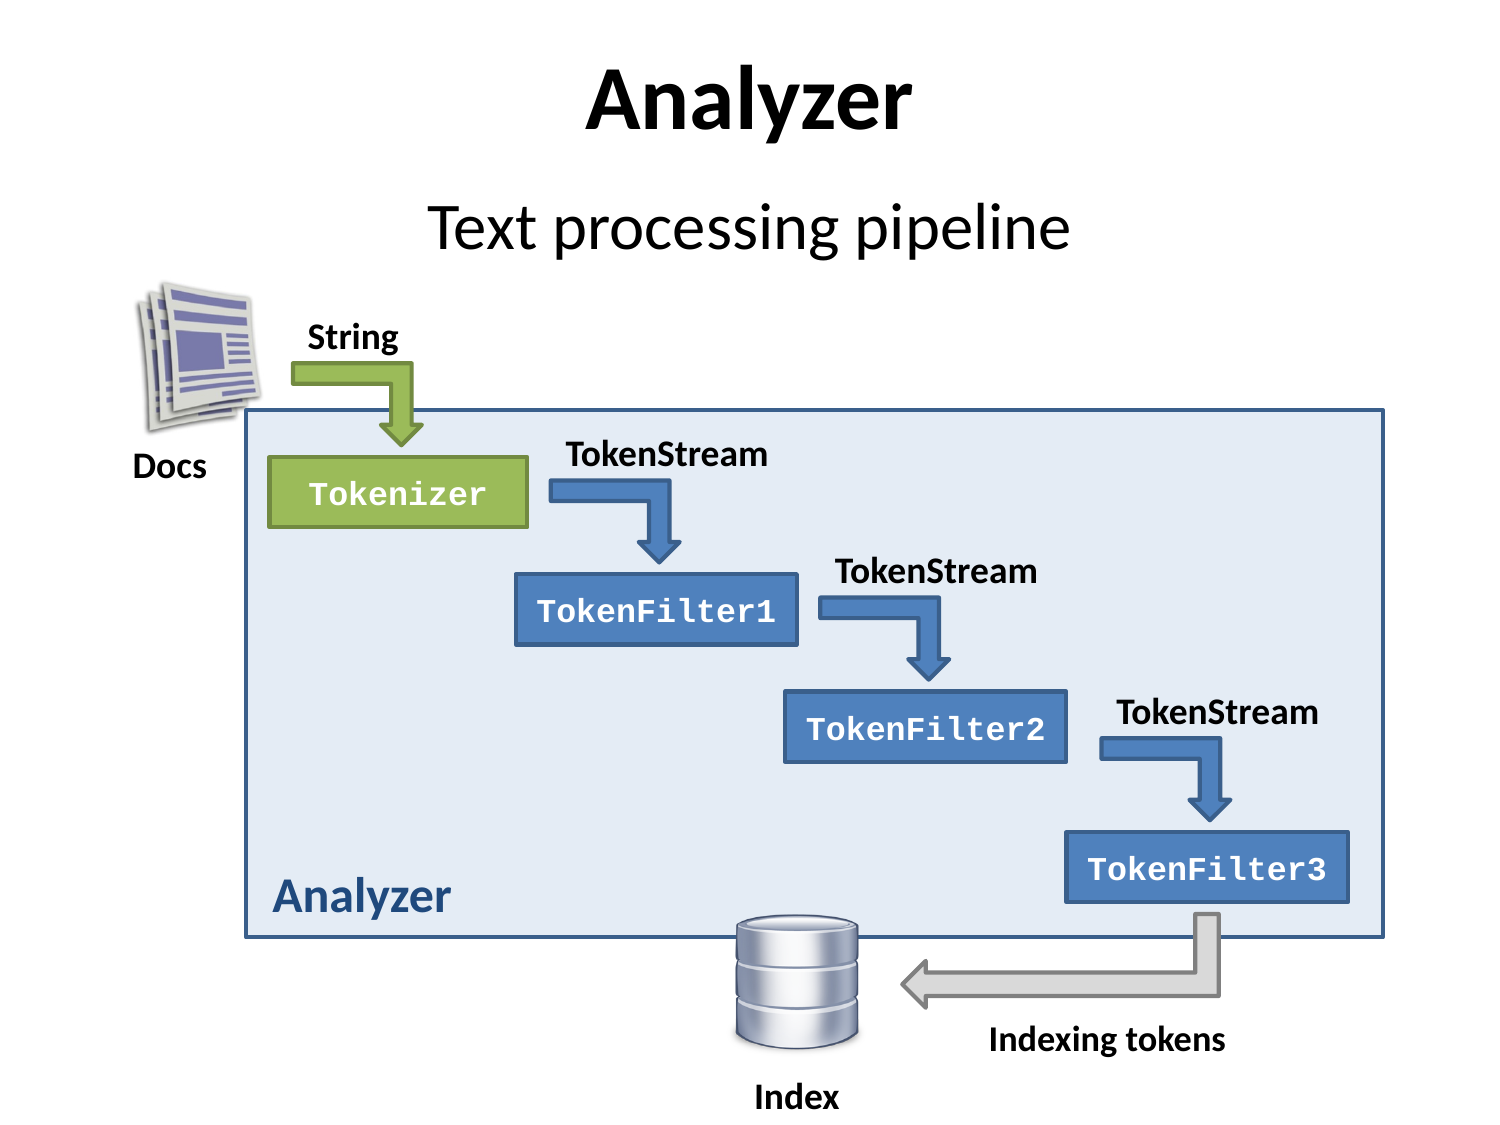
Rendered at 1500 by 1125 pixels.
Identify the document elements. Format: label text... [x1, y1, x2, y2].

text_box Analyzer [257, 855, 622, 931]
text_box Docs [70, 433, 270, 494]
text_box [818, 595, 952, 682]
text_box Index [656, 1064, 938, 1125]
text_box [244, 408, 1385, 939]
title Analyzer [75, 21, 1425, 164]
picture [105, 269, 280, 444]
text_box TokenStream [550, 421, 833, 482]
text_box [290, 361, 424, 448]
text_box TokenFilter2 [783, 689, 1068, 764]
text_box [548, 478, 682, 565]
text_box TokenFilter3 [1064, 830, 1350, 904]
text_box Tokenizer [267, 455, 529, 529]
text_box TokenStream [820, 538, 1102, 599]
text_box TokenStream [1101, 679, 1383, 740]
text_box TokenFilter1 [514, 572, 799, 647]
list Text processing pipeline [75, 175, 1425, 282]
text_box String [292, 304, 493, 365]
picture [714, 900, 881, 1067]
text_box [1099, 736, 1233, 823]
text_box Indexing tokens [972, 1007, 1243, 1069]
text_box [900, 911, 1221, 1010]
